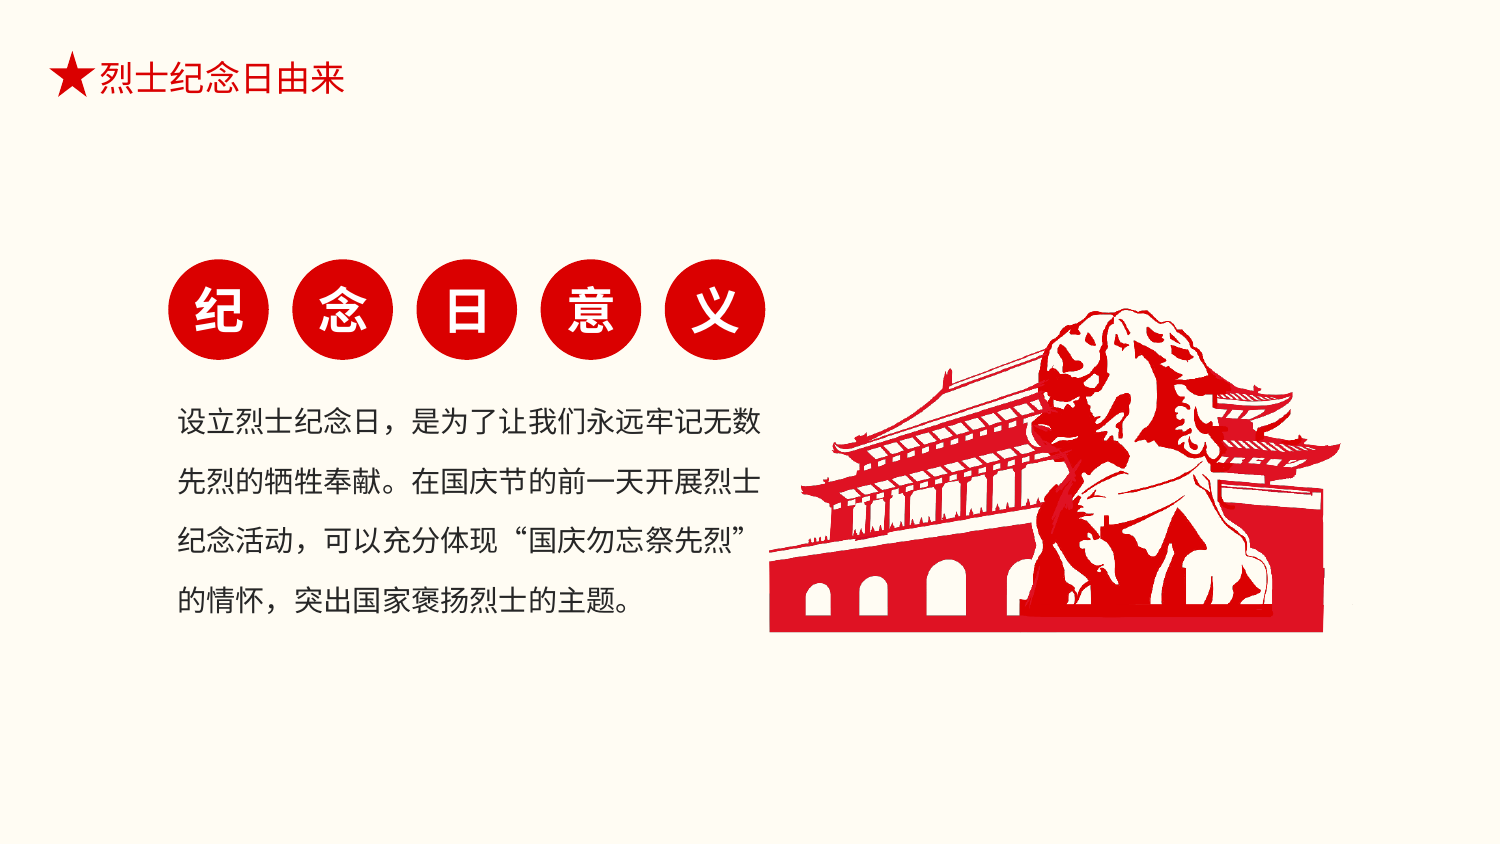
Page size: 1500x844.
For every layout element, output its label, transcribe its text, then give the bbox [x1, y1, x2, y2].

picture [737, 196, 1413, 760]
text_box 设立烈士纪念日，是为了让我们永远牢记无数先烈的牺牲奉献。在国庆节的前一天开展烈士纪念活动，可以充分体现“国庆勿忘祭先烈”的情怀，突出国家褒扬烈士的主题。 [162, 371, 737, 625]
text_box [168, 259, 766, 360]
